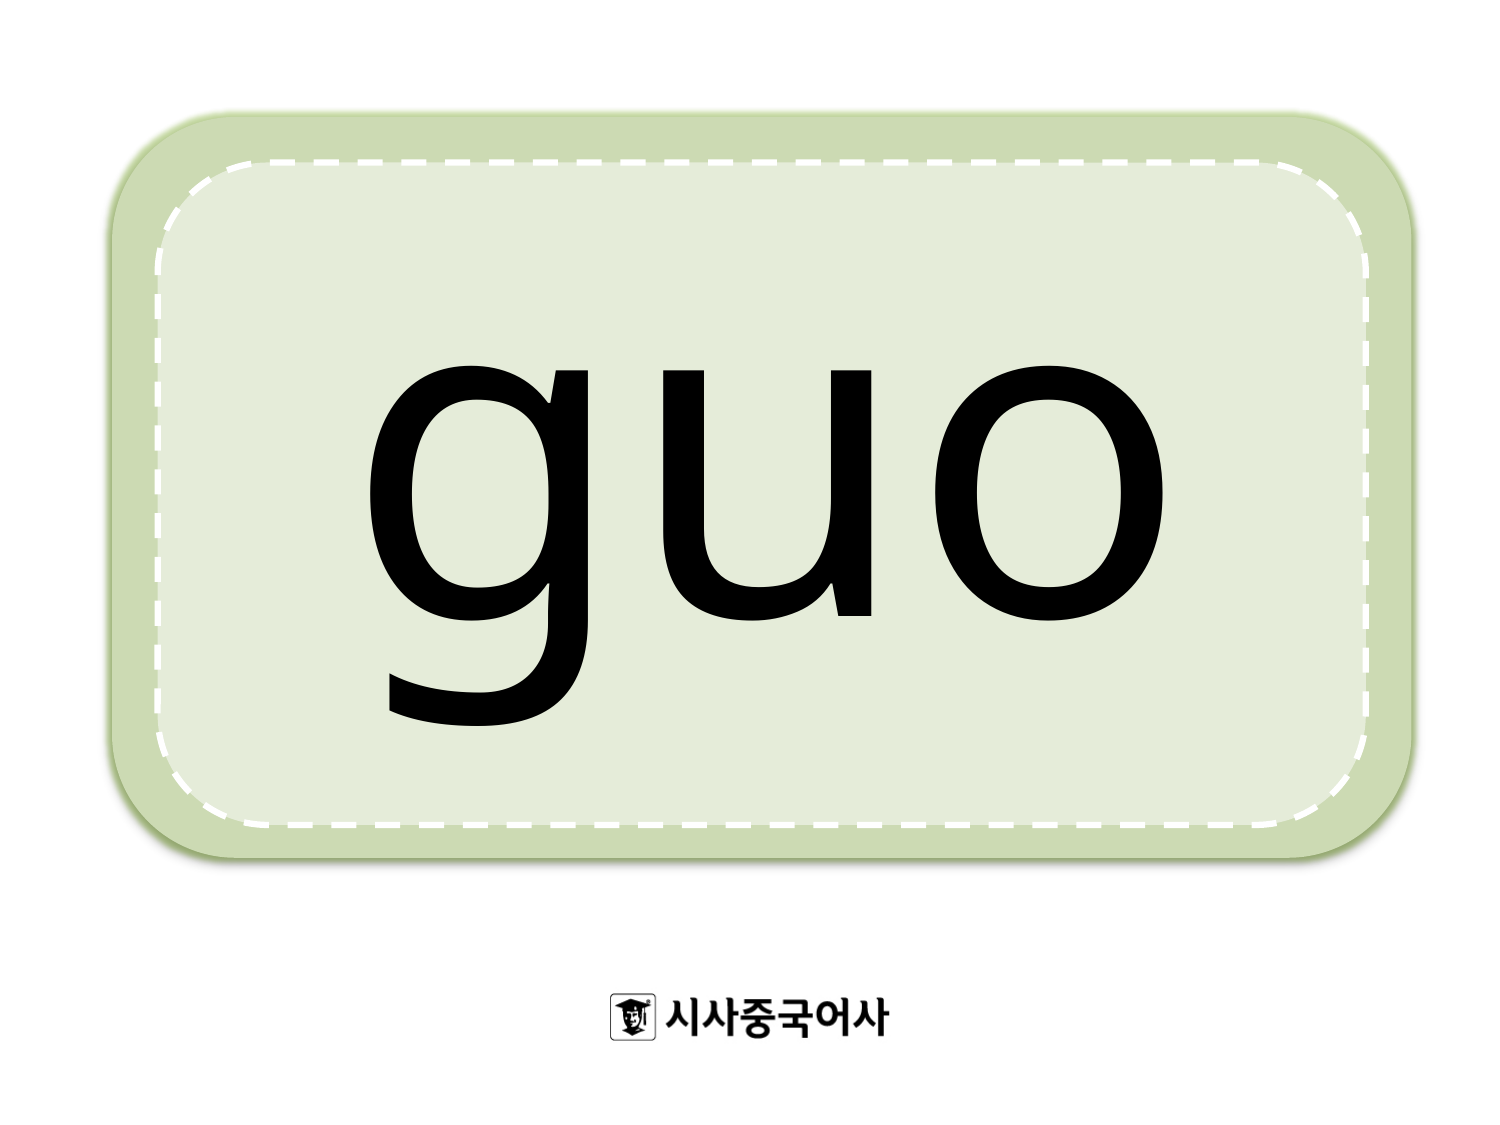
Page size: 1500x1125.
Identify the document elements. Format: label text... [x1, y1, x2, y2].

picture [602, 987, 898, 1047]
text_box guo [162, 101, 1371, 765]
